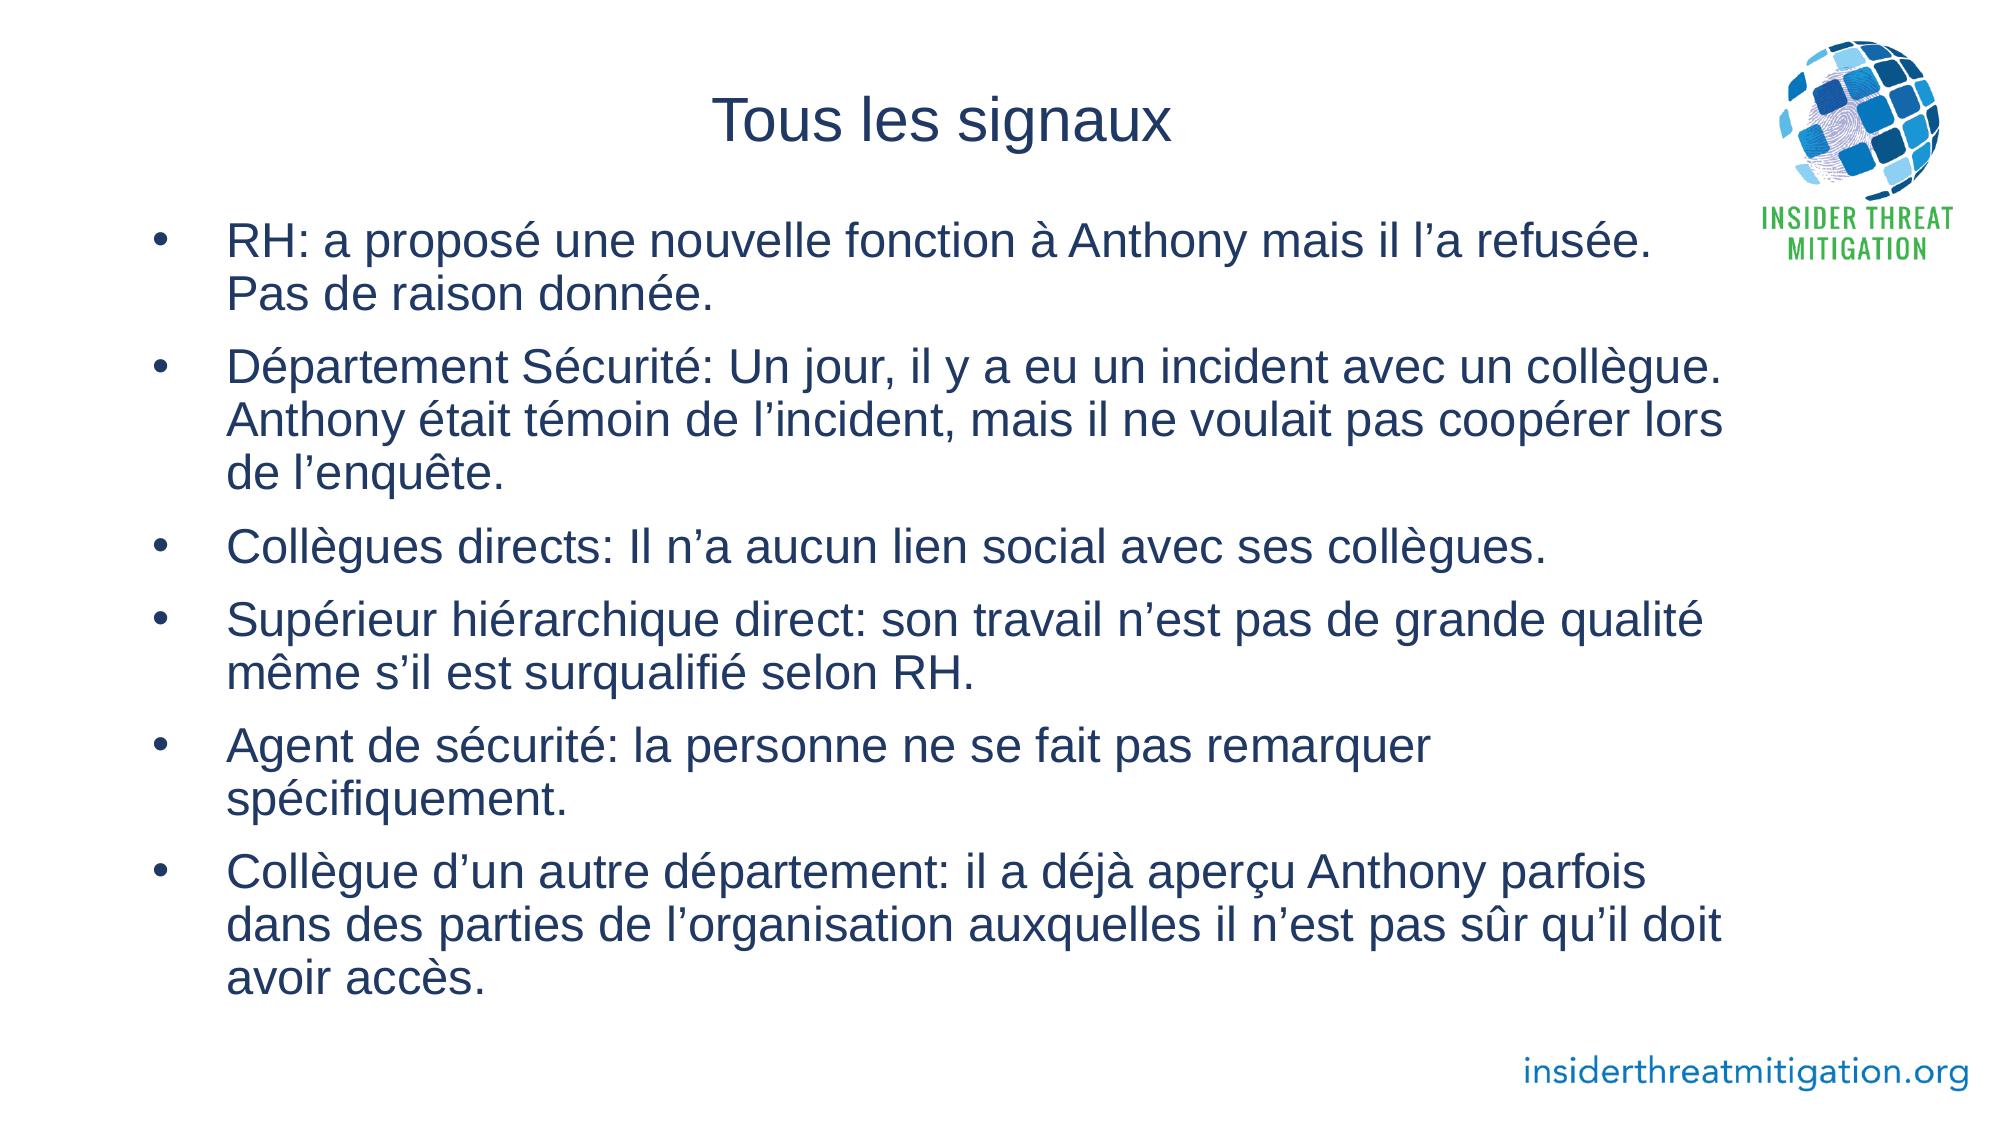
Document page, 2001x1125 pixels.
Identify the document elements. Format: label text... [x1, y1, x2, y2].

title Tous les signaux [137, 59, 1748, 183]
list RH: a proposé une nouvelle fonction à Anthony mais il l’a refusée. Pas de raison donnée. Département Sécurité: Un jour, il y a eu un incident avec un collègue. Anthony était témoin de l’incident, mais il ne voulait pas coopérer lors de l’enquête. Collègues directs: Il n’a aucun lien social avec ses collègues. Supérieur hiérarchique direct: son travail n’est pas de grande qualité même s’il est surqualifié selon RH. Agent de sécurité: la personne ne se fait pas remarquer spécifiquement. Collègue d’un autre département: il a déjà aperçu Anthony parfois dans des parties de l’organisation auxquelles il n’est pas sûr qu’il doit avoir accès. [137, 207, 1748, 1014]
picture [1758, 20, 1968, 281]
picture [1478, 994, 2000, 1125]
